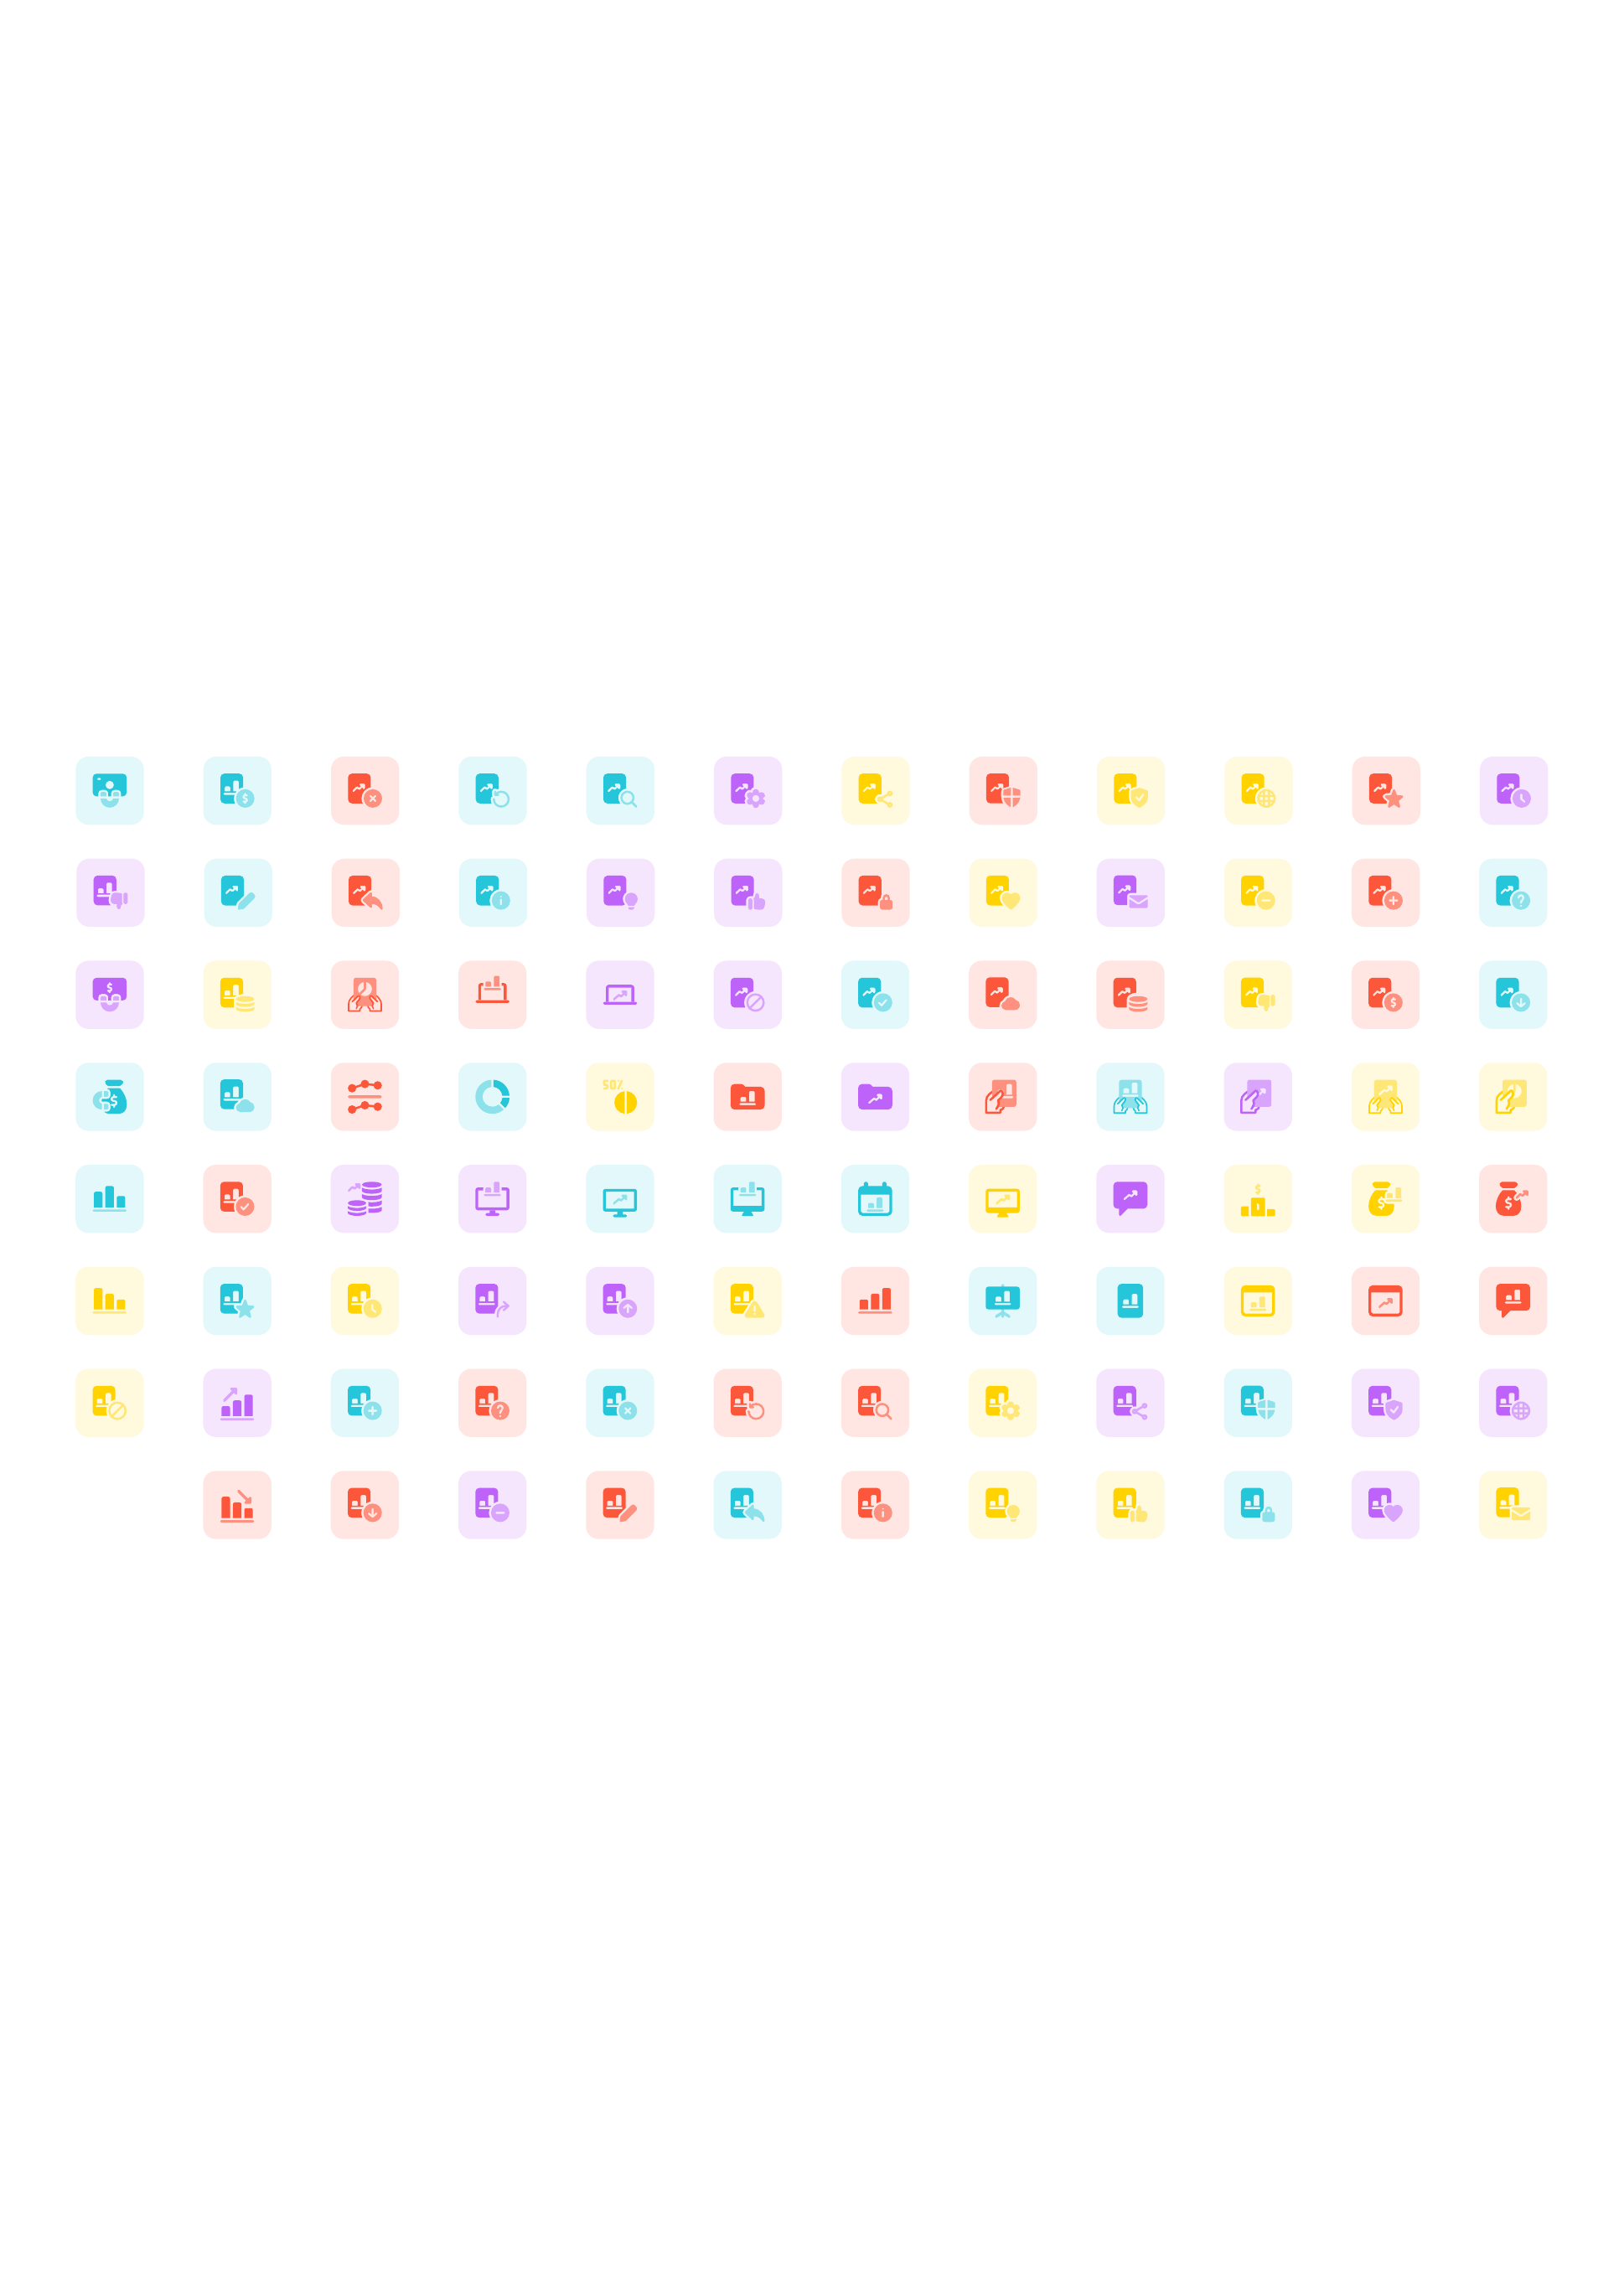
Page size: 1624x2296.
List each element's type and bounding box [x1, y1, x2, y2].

text_box [1351, 1165, 1420, 1233]
text_box [1117, 1284, 1144, 1318]
text_box [203, 960, 272, 1029]
text_box [730, 773, 766, 809]
text_box [1479, 1063, 1548, 1131]
text_box [840, 1368, 910, 1437]
text_box [730, 977, 765, 1012]
text_box [1368, 1285, 1403, 1317]
text_box [220, 1489, 255, 1523]
text_box [985, 1487, 1021, 1523]
text_box [603, 1188, 638, 1218]
text_box [586, 756, 655, 825]
text_box [1223, 858, 1293, 928]
text_box [731, 875, 766, 910]
text_box [475, 1079, 510, 1114]
text_box [220, 977, 255, 1012]
text_box [330, 1471, 400, 1539]
text_box [1096, 1165, 1165, 1233]
text_box [603, 1385, 638, 1420]
text_box [969, 1471, 1037, 1539]
text_box [1368, 875, 1404, 910]
text_box [1113, 1182, 1148, 1216]
text_box [1240, 1385, 1275, 1420]
text_box [330, 1063, 400, 1131]
text_box [1496, 875, 1531, 910]
text_box [840, 1063, 910, 1131]
text_box [475, 1385, 510, 1420]
text_box [1114, 773, 1149, 809]
text_box [458, 756, 527, 825]
text_box [586, 1165, 654, 1233]
text_box [1351, 1266, 1420, 1336]
text_box [858, 1083, 892, 1110]
text_box [75, 756, 144, 825]
text_box [347, 1487, 382, 1523]
text_box [203, 1368, 272, 1437]
text_box [92, 977, 127, 1012]
text_box [220, 1283, 255, 1318]
text_box [1096, 960, 1165, 1029]
text_box [92, 1287, 127, 1314]
text_box [1096, 1063, 1165, 1131]
text_box [587, 858, 655, 928]
text_box [220, 1182, 255, 1217]
text_box [92, 1079, 127, 1114]
text_box [330, 1165, 400, 1233]
text_box [330, 1368, 400, 1437]
text_box [603, 1079, 638, 1114]
text_box [713, 1266, 782, 1336]
text_box [203, 1471, 272, 1539]
text_box [603, 1283, 638, 1318]
text_box [1223, 1266, 1292, 1336]
text_box [1479, 858, 1548, 928]
text_box [458, 960, 527, 1029]
text_box [347, 1385, 382, 1420]
text_box [969, 1266, 1037, 1336]
text_box [331, 858, 401, 928]
text_box [985, 977, 1021, 1011]
text_box [203, 1165, 272, 1233]
text_box [220, 1078, 255, 1113]
text_box [730, 1283, 765, 1318]
text_box [714, 858, 783, 928]
text_box [458, 1165, 527, 1233]
text_box [841, 756, 910, 825]
text_box [713, 1471, 782, 1539]
text_box [857, 977, 892, 1012]
text_box [475, 1283, 510, 1318]
text_box [840, 1165, 910, 1233]
text_box [330, 960, 400, 1029]
text_box [1240, 1487, 1275, 1523]
text_box [1113, 875, 1148, 908]
text_box [857, 1182, 892, 1217]
text_box [1223, 1471, 1292, 1539]
text_box [348, 875, 383, 910]
text_box [1097, 756, 1166, 825]
text_box [75, 1266, 144, 1336]
text_box [985, 1079, 1017, 1114]
text_box [92, 1186, 127, 1213]
text_box [475, 1182, 510, 1217]
text_box [75, 1165, 144, 1233]
text_box [1479, 1266, 1548, 1336]
text_box [1496, 773, 1532, 809]
text_box [1223, 1368, 1292, 1437]
text_box [92, 1385, 127, 1420]
text_box [1496, 977, 1531, 1012]
text_box [858, 773, 893, 809]
text_box [1479, 756, 1549, 825]
text_box [347, 1079, 382, 1114]
text_box [1352, 756, 1421, 825]
text_box [1351, 858, 1420, 928]
text_box [1096, 1471, 1165, 1539]
text_box [93, 875, 128, 910]
text_box [1113, 1385, 1148, 1420]
text_box [75, 1063, 144, 1131]
text_box [1351, 1471, 1420, 1539]
text_box [1368, 773, 1404, 809]
text_box [857, 1385, 892, 1420]
text_box [347, 977, 382, 1012]
text_box [1096, 1368, 1165, 1437]
text_box [204, 858, 272, 928]
text_box [1368, 1487, 1403, 1523]
text_box [220, 1387, 255, 1421]
text_box [458, 858, 528, 928]
text_box [75, 1368, 144, 1437]
text_box [75, 960, 144, 1029]
text_box [1368, 1182, 1403, 1217]
text_box [857, 1287, 892, 1314]
text_box [458, 1063, 527, 1131]
text_box [1495, 1182, 1529, 1217]
text_box [203, 756, 272, 825]
text_box [1495, 1079, 1528, 1114]
text_box [1479, 1368, 1548, 1437]
text_box [1351, 1368, 1420, 1437]
text_box [713, 960, 782, 1029]
text_box [475, 1487, 510, 1523]
text_box [1224, 756, 1293, 825]
text_box [730, 1385, 765, 1420]
text_box [730, 1083, 765, 1110]
text_box [985, 875, 1021, 910]
text_box [1368, 977, 1403, 1012]
text_box [1223, 1165, 1292, 1233]
text_box [348, 773, 383, 809]
text_box [1240, 875, 1275, 910]
text_box [92, 773, 127, 809]
text_box [985, 1188, 1021, 1218]
text_box [840, 1471, 910, 1539]
text_box [1113, 1079, 1148, 1114]
text_box [475, 773, 510, 809]
text_box [1239, 1079, 1272, 1114]
text_box [985, 1385, 1021, 1420]
text_box [475, 875, 511, 910]
text_box [840, 960, 910, 1029]
text_box [1368, 1079, 1403, 1114]
text_box [1241, 773, 1276, 809]
text_box [713, 756, 783, 825]
text_box [985, 1283, 1021, 1318]
text_box [713, 1165, 782, 1233]
text_box [586, 1063, 654, 1131]
text_box [858, 875, 893, 910]
text_box [586, 1266, 654, 1336]
text_box [1240, 1285, 1275, 1317]
text_box [203, 1063, 272, 1131]
text_box [969, 960, 1037, 1029]
text_box [458, 1266, 527, 1336]
text_box [969, 756, 1037, 825]
text_box [857, 1487, 892, 1523]
text_box [1113, 1487, 1148, 1523]
text_box [1223, 1063, 1292, 1131]
text_box [840, 1266, 910, 1336]
text_box [1479, 960, 1548, 1029]
text_box [347, 1283, 382, 1318]
text_box [985, 773, 1021, 808]
text_box [1113, 977, 1148, 1012]
text_box [969, 858, 1037, 928]
text_box [220, 875, 256, 910]
text_box [841, 858, 910, 928]
text_box [603, 875, 639, 910]
text_box [603, 773, 638, 809]
text_box [730, 1182, 765, 1217]
text_box [458, 1471, 527, 1539]
text_box [1496, 1385, 1531, 1420]
text_box [203, 1266, 272, 1336]
text_box [1496, 1284, 1531, 1318]
text_box [586, 1471, 654, 1539]
text_box [586, 960, 654, 1029]
text_box [1240, 977, 1275, 1012]
text_box [969, 1368, 1037, 1437]
text_box [458, 1368, 527, 1437]
text_box [969, 1165, 1037, 1233]
text_box [1240, 1183, 1275, 1217]
text_box [1096, 858, 1165, 928]
text_box [713, 1063, 782, 1131]
text_box [603, 1487, 638, 1523]
text_box [1096, 1266, 1165, 1336]
text_box [1368, 1385, 1403, 1420]
text_box [347, 1182, 382, 1217]
text_box [713, 1368, 782, 1437]
text_box [969, 1063, 1037, 1131]
text_box [76, 858, 145, 928]
text_box [1479, 1165, 1548, 1233]
text_box [475, 975, 510, 1004]
text_box [1351, 960, 1420, 1029]
text_box [1496, 1487, 1531, 1521]
text_box [1351, 1063, 1420, 1131]
text_box [220, 773, 255, 809]
text_box [586, 1368, 654, 1437]
text_box [1479, 1471, 1548, 1539]
text_box [730, 1487, 765, 1523]
text_box [1223, 960, 1292, 1029]
text_box [331, 756, 400, 825]
text_box [330, 1266, 400, 1336]
text_box [603, 984, 638, 1006]
